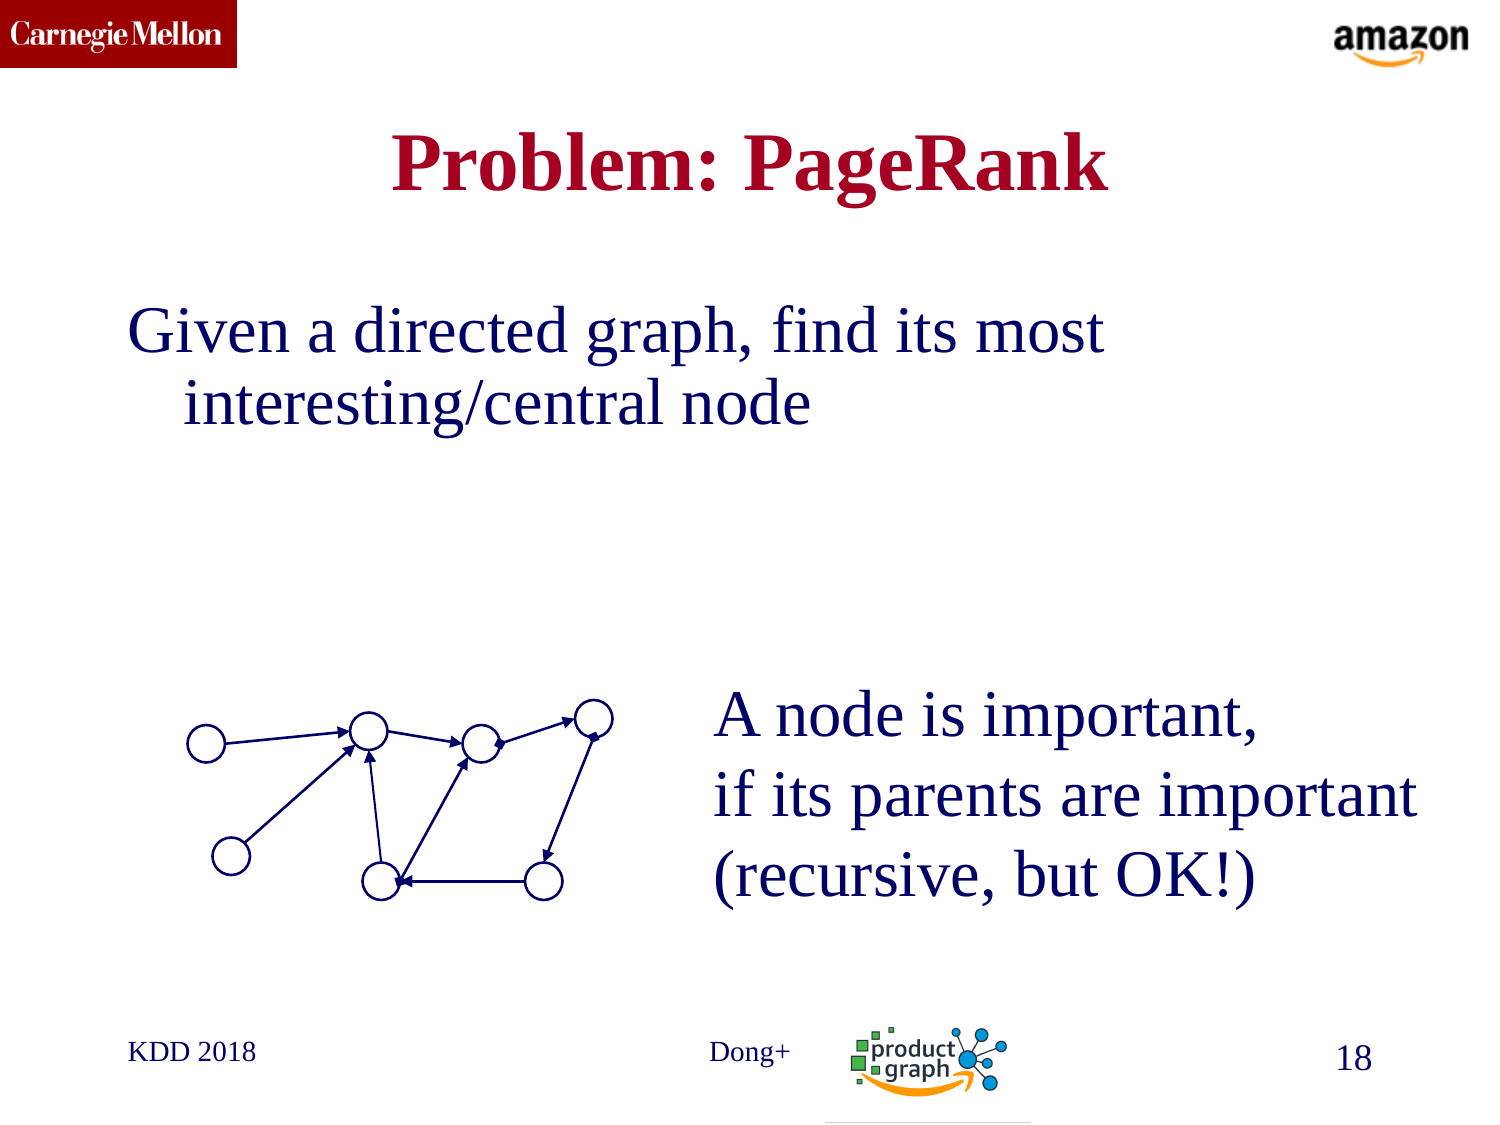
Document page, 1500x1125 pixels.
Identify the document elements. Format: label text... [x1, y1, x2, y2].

footer Dong+ [400, 883, 519, 890]
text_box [226, 730, 349, 744]
title Problem: PageRank [112, 99, 1388, 213]
list Given a directed graph, find its most interesting/central node [112, 287, 1388, 963]
slide_number KDD 2018 [112, 1024, 426, 1101]
text_box [463, 725, 499, 763]
text_box A node is important, if its parents are important (recursive, but OK!) [698, 661, 1445, 917]
slide_number 18 [1074, 1024, 1388, 1101]
picture [1322, 4, 1484, 88]
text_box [388, 730, 462, 744]
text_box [500, 718, 574, 744]
text_box [187, 725, 224, 763]
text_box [244, 745, 356, 842]
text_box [543, 737, 595, 863]
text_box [368, 751, 382, 862]
text_box [525, 863, 563, 901]
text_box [401, 758, 469, 880]
picture [0, 0, 237, 68]
footer Dong+ [512, 1024, 988, 1101]
text_box [350, 712, 388, 750]
text_box [362, 862, 399, 901]
text_box [212, 837, 250, 876]
text_box [575, 699, 613, 737]
